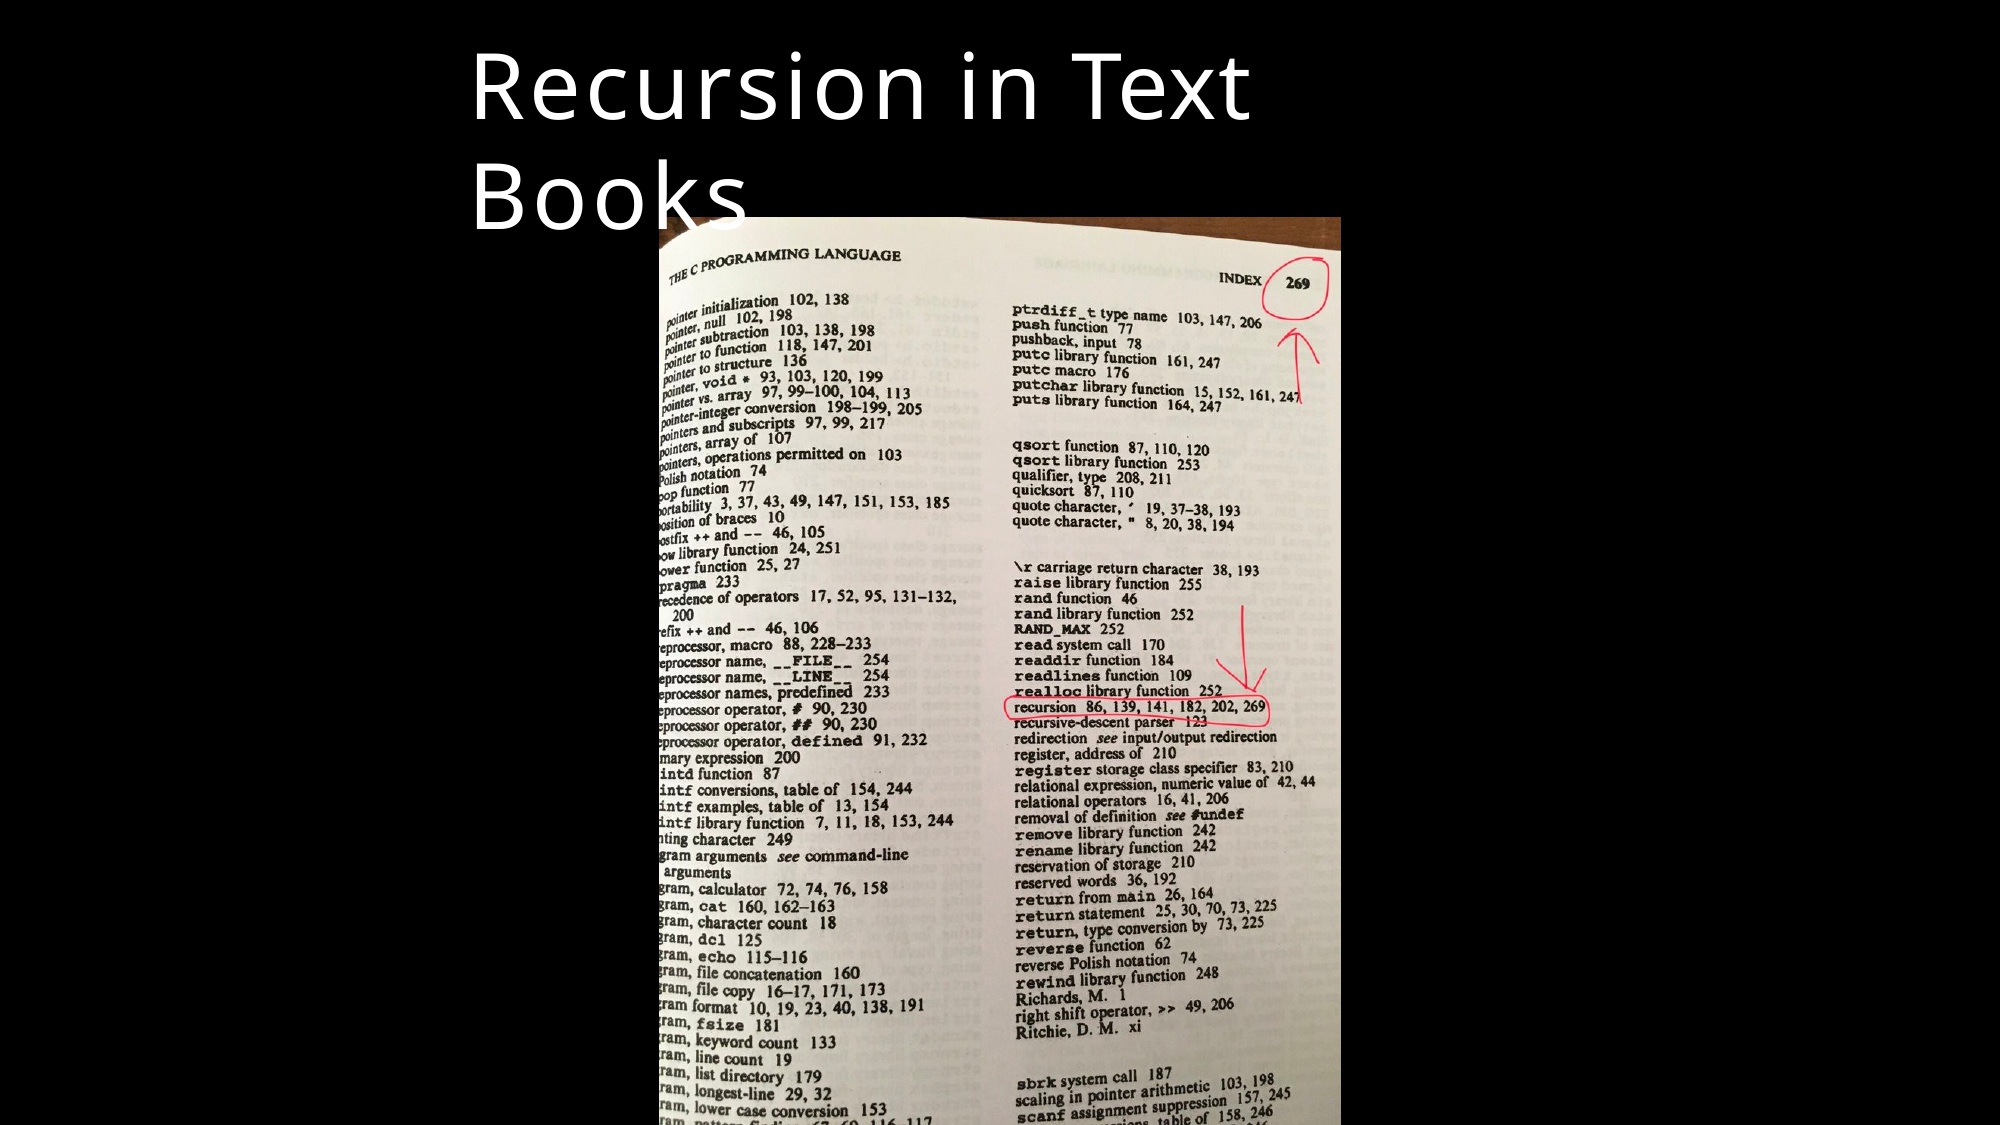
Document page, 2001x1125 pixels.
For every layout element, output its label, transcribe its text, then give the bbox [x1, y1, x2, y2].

title Recursion in Text Books [466, 25, 1534, 248]
picture [659, 217, 1341, 1125]
